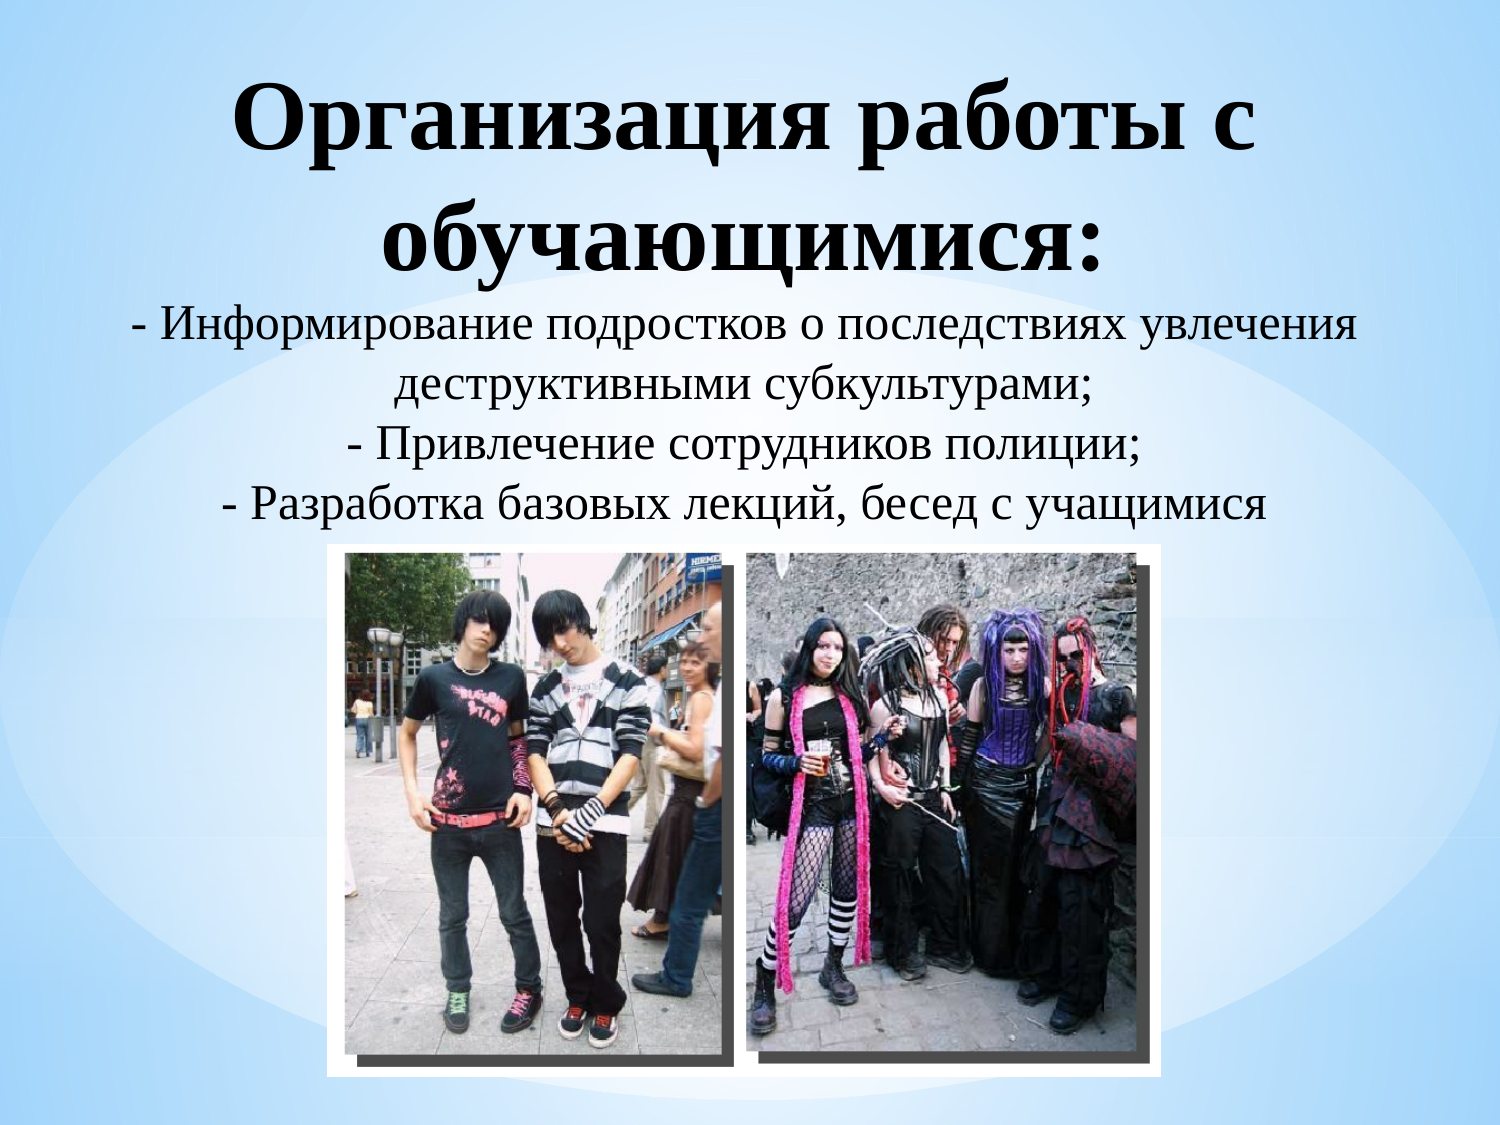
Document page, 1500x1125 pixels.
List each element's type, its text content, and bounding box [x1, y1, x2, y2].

picture [327, 544, 1161, 1078]
text_box Организация работы с обучающимися: - Информирование подростков о последствиях увлечения деструктивными субкультурами; - Привлечение сотрудников полиции; - Разработка базовых лекций, бесед с учащимися [17, 42, 1471, 538]
